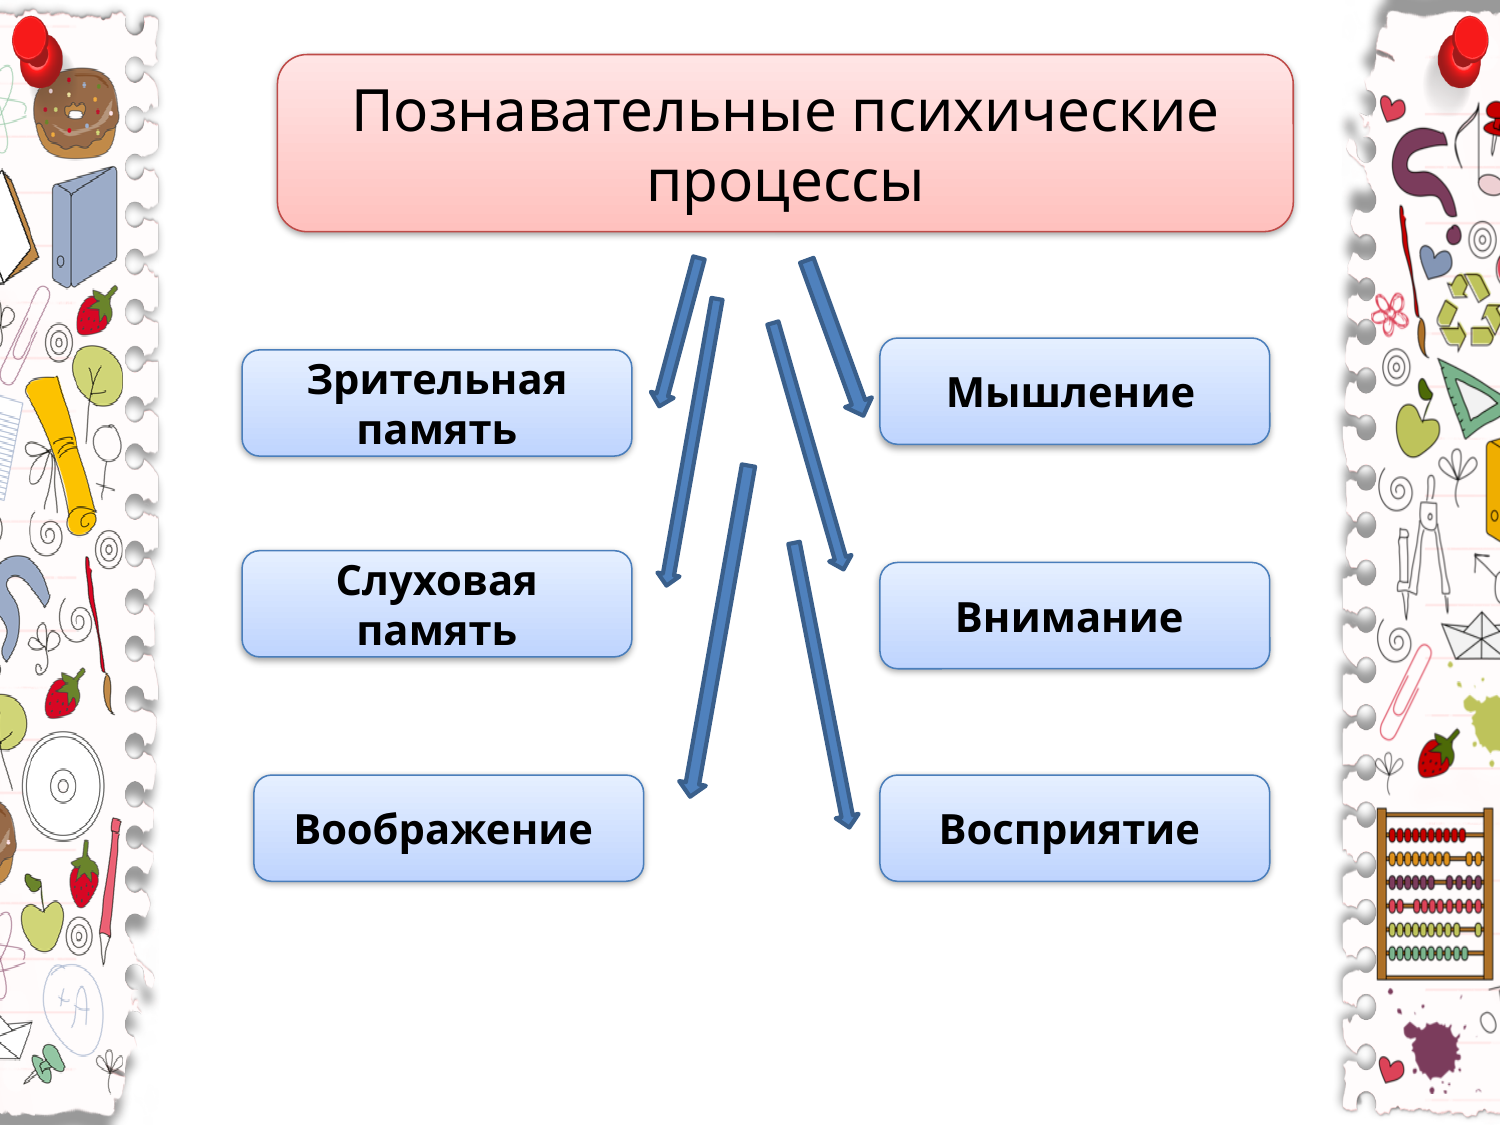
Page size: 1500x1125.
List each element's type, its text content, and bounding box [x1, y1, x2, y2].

text_box Воображение [253, 774, 645, 883]
text_box [677, 462, 758, 799]
text_box [798, 255, 874, 418]
picture [0, 62, 123, 1099]
text_box Восприятие [879, 774, 1271, 883]
text_box Мышление [879, 337, 1271, 446]
picture [1371, 94, 1500, 1094]
text_box Познавательные психические процессы [276, 53, 1295, 233]
text_box [786, 539, 861, 830]
text_box [649, 254, 707, 409]
text_box [655, 295, 725, 588]
text_box Слуховая память [241, 549, 633, 658]
text_box Внимание [879, 561, 1271, 670]
text_box [765, 319, 854, 572]
text_box Зрительная память [241, 349, 633, 457]
